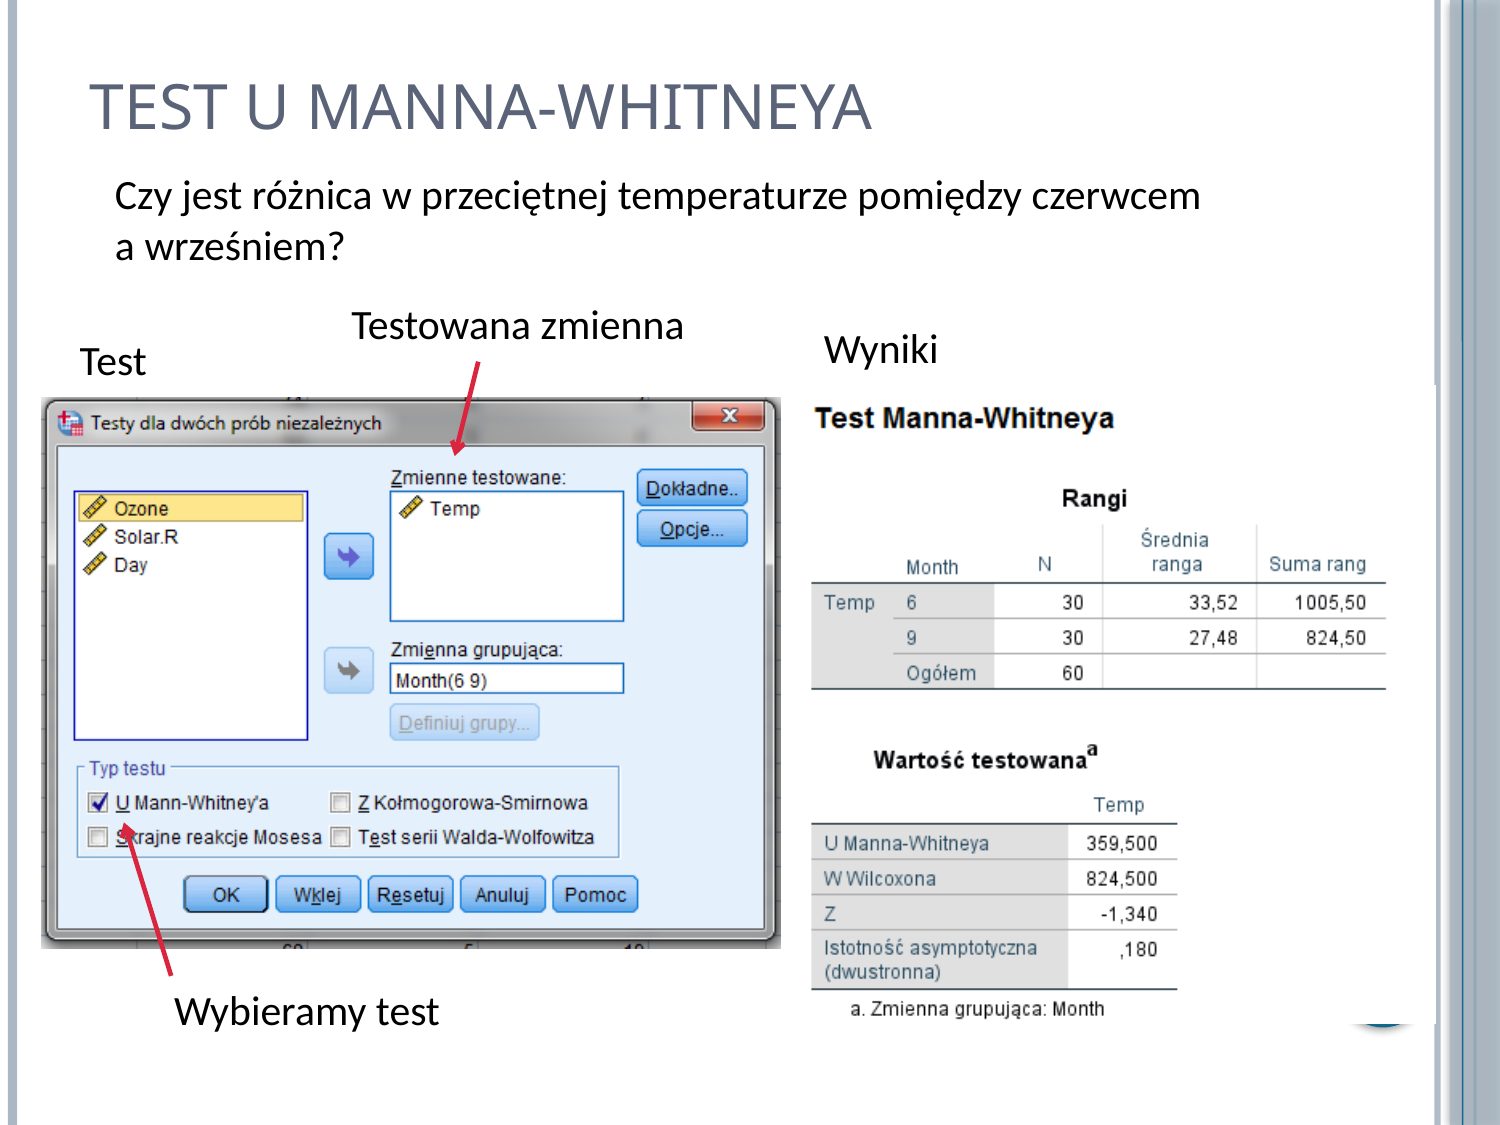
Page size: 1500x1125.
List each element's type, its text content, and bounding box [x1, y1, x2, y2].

picture [40, 396, 781, 950]
title Test U Manna-Whitneya [75, 45, 1300, 149]
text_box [454, 361, 479, 457]
text_box Wyniki [808, 314, 998, 380]
picture [793, 384, 1436, 1024]
text_box Czy jest różnica w przeciętnej temperaturze pomiędzy czerwcem a wrześniem? [100, 160, 1400, 276]
text_box Testowana zmienna [336, 290, 739, 356]
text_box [123, 821, 172, 977]
text_box Test [64, 326, 183, 392]
text_box Wybieramy test [159, 975, 656, 1041]
